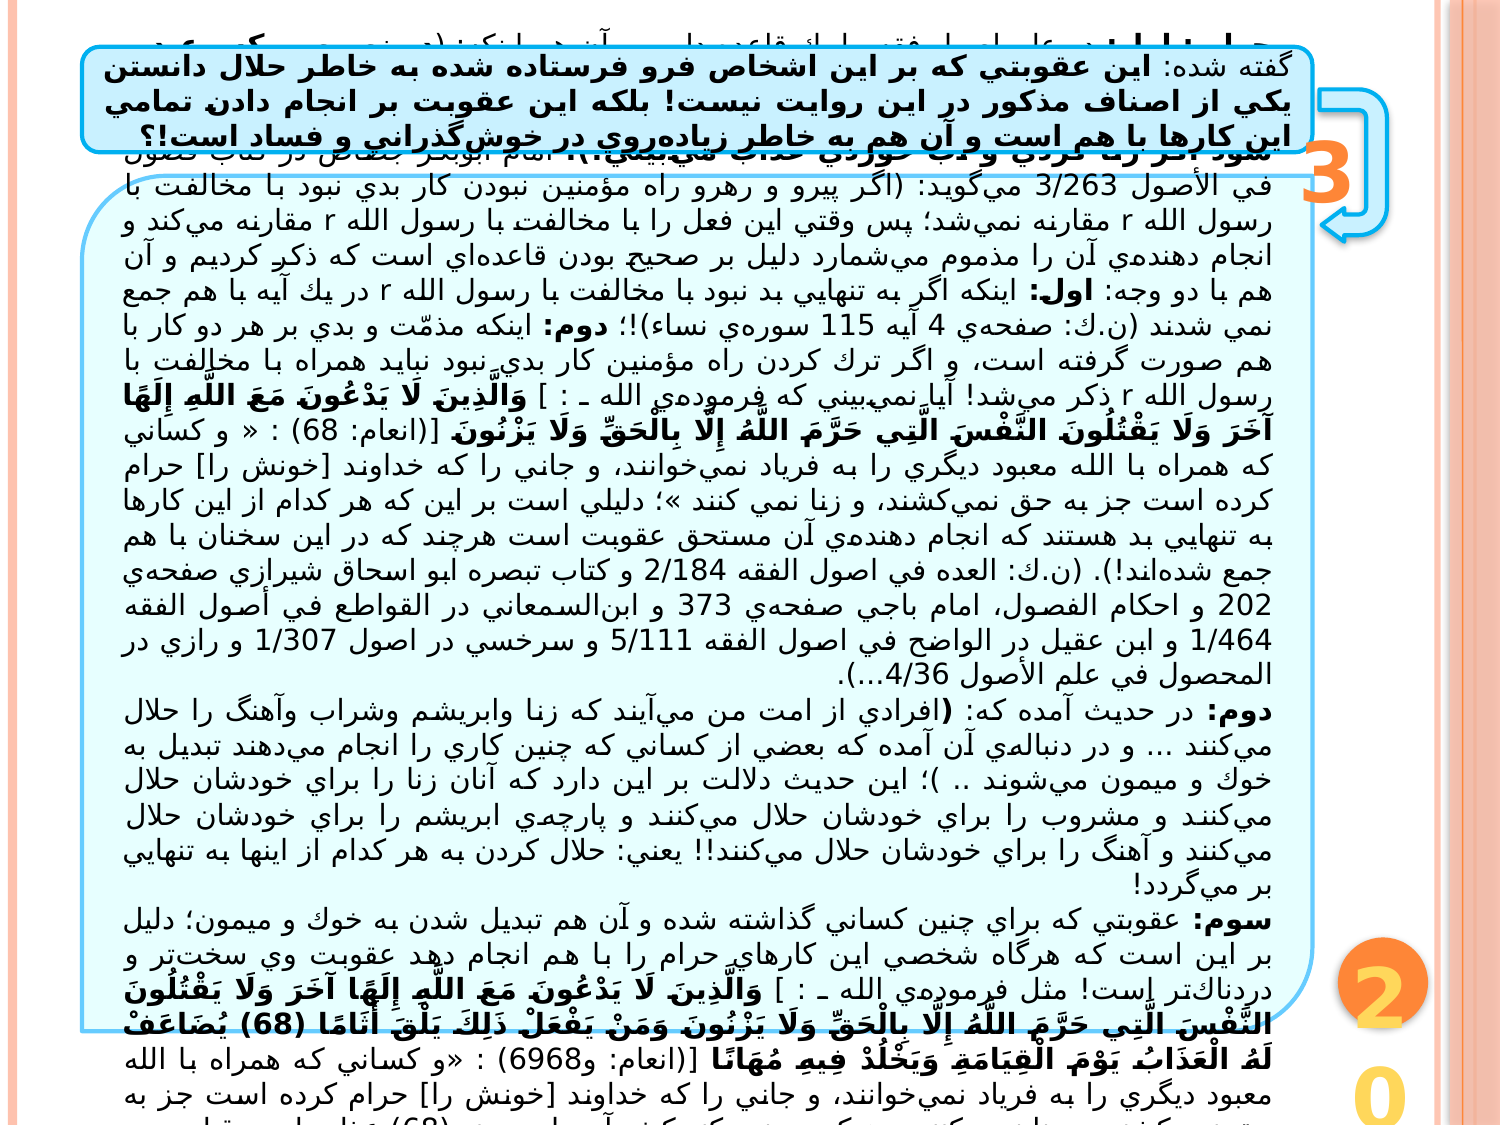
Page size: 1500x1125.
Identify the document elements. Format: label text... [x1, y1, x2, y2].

text_box جواب: اول: در علم اصول فقه ما يك قاعده داريم و آن هم اينكه: (در نصوصي كه وعيد و تهديد در آن آمده چيزهاي مباح و حرام با هم ذكر نمي‌شوند زيرا نبايد انسان براي انجام دادن كار مباحي تهديد و توبيخ شود به عنوان مثال: درست نيست كه گفته شود اگر زنا كردي و آب خوردي عذاب مي‌بيني!)؛ امام ابوبكر جصاص در كتاب فصول في الأصول 3/263 مي‌گويد: (اگر پيرو و رهرو راه مؤمنين نبودن كار بدي نبود با مخالفت با رسول الله r مقارنه نمي‌شد؛ پس وقتي اين فعل را با مخالفت با رسول الله r مقارنه مي‌كند و انجام دهنده‌ي آن را مذموم مي‌شمارد دليل بر صحيح بودن قاعده‌اي است كه ذكر كرديم و آن هم با دو وجه: اول: اينكه اگر به تنهايي بد نبود با مخالفت با رسول الله r در يك آيه با هم جمع نمي شدند (ن.ك: صفحه‌ي 4 آيه 115 سوره‌ي نساء)!؛ دوم: اينكه مذمّت و بدي بر هر دو كار با هم صورت گرفته است، و اگر ترك كردن راه مؤمنين كار بدي نبود نبايد همراه با مخالفت با رسول الله r ذكر مي‌شد! آيا نمي‌بيني كه فرموده‌ي الله ـ : ] وَالَّذِينَ لَا يَدْعُونَ مَعَ اللَّهِ إِلَهًا آخَرَ وَلَا يَقْتُلُونَ النَّفْسَ الَّتِي حَرَّمَ اللَّهُ إِلَّا بِالْحَقِّ وَلَا يَزْنُونَ [(انعام: 68) : « و كساني كه همراه با الله معبود ديگري را به فرياد نمي‌خوانند، و جاني را كه خداوند [خونش را] حرام كرده است جز به حق نمي‌كشند، و زنا نمي كنند »؛ دليلي است بر اين كه هر كدام از اين كارها به تنهايي بد هستند كه انجام دهنده‌ي آن مستحق عقوبت است هرچند كه در اين سخنان با هم جمع شده‌اند!). (ن.ك: العده في اصول الفقه 2/184 و كتاب تبصره ابو اسحاق شيرازي صفحه‌ي 202 و احكام الفصول، امام باجي صفحه‌ي 373 و ابن‌السمعاني در القواطع في أصول الفقه 1/464 و ابن عقيل در الواضح في اصول الفقه 5/111 و سرخسي در اصول 1/307 و رازي در المحصول في علم الأصول 4/36...). دوم: در حديث آمده كه: (افرادي از امت من مي‌آيند كه زنا وابريشم وشراب وآهنگ را حلال مي‌كنند ... و در دنباله‌ي آن آمده كه بعضي از كساني كه چنين كاري را انجام مي‌دهند تبديل به خوك و ميمون مي‌شوند .. )؛ اين حديث دلالت بر اين دارد كه آنان زنا را براي خودشان حلال مي‌كنند و مشروب را براي خودشان حلال مي‌كنند و پارچه‌ي ابريشم را براي خودشان حلال مي‌كنند و آهنگ را براي خودشان حلال مي‌كنند!! يعني: حلال كردن به هر كدام از اينها به تنهايي بر مي‌گردد! سوم: عقوبتي كه براي چنين كساني گذاشته شده و آن هم تبديل شدن به خوك و ميمون؛ دليل بر اين است كه هرگاه شخصي اين كارهاي حرام را با هم انجام دهد عقوبت وي سخت‌تر و دردناك‌تر است! مثل فرموده‌ي الله ـ : ] وَالَّذِينَ لَا يَدْعُونَ مَعَ اللَّهِ إِلَهًا آخَرَ وَلَا يَقْتُلُونَ النَّفْسَ الَّتِي حَرَّمَ اللَّهُ إِلَّا بِالْحَقِّ وَلَا يَزْنُونَ وَمَنْ يَفْعَلْ ذَلِكَ يَلْقَ أَثَامًا (68) يُضَاعَفْ لَهُ الْعَذَابُ يَوْمَ الْقِيَامَةِ وَيَخْلُدْ فِيهِ مُهَانًا [(انعام: و6968) : «و كساني كه همراه با الله معبود ديگري را به فرياد نمي‌خوانند، و جاني را كه خداوند [خونش را] حرام كرده است جز به حق نمي‌كشند، و زنا نمي كنند و هركس چنين كند كيفر آن را مي‌بيند (68) عذاب او در قيامت دو چندان مي‌گردد و خوار و ذليل جاودانه در عذاب مي‌ماند ». [79, 173, 1315, 1034]
text_box گفته شده: اين عقوبتي كه بر اين اشخاص فرو فرستاده شده به خاطر حلال دانستن يكي از اصناف مذكور در اين روايت نيست! بلكه اين عقوبت بر انجام دادن تمامي اين كارها با هم است و آن هم به خاطر زياده‌روي در خوش‌گذراني و فساد است!؟ [79, 44, 1315, 155]
text_box 20 [1318, 937, 1444, 1125]
text_box [1317, 87, 1390, 244]
text_box 3 [1303, 111, 1372, 227]
